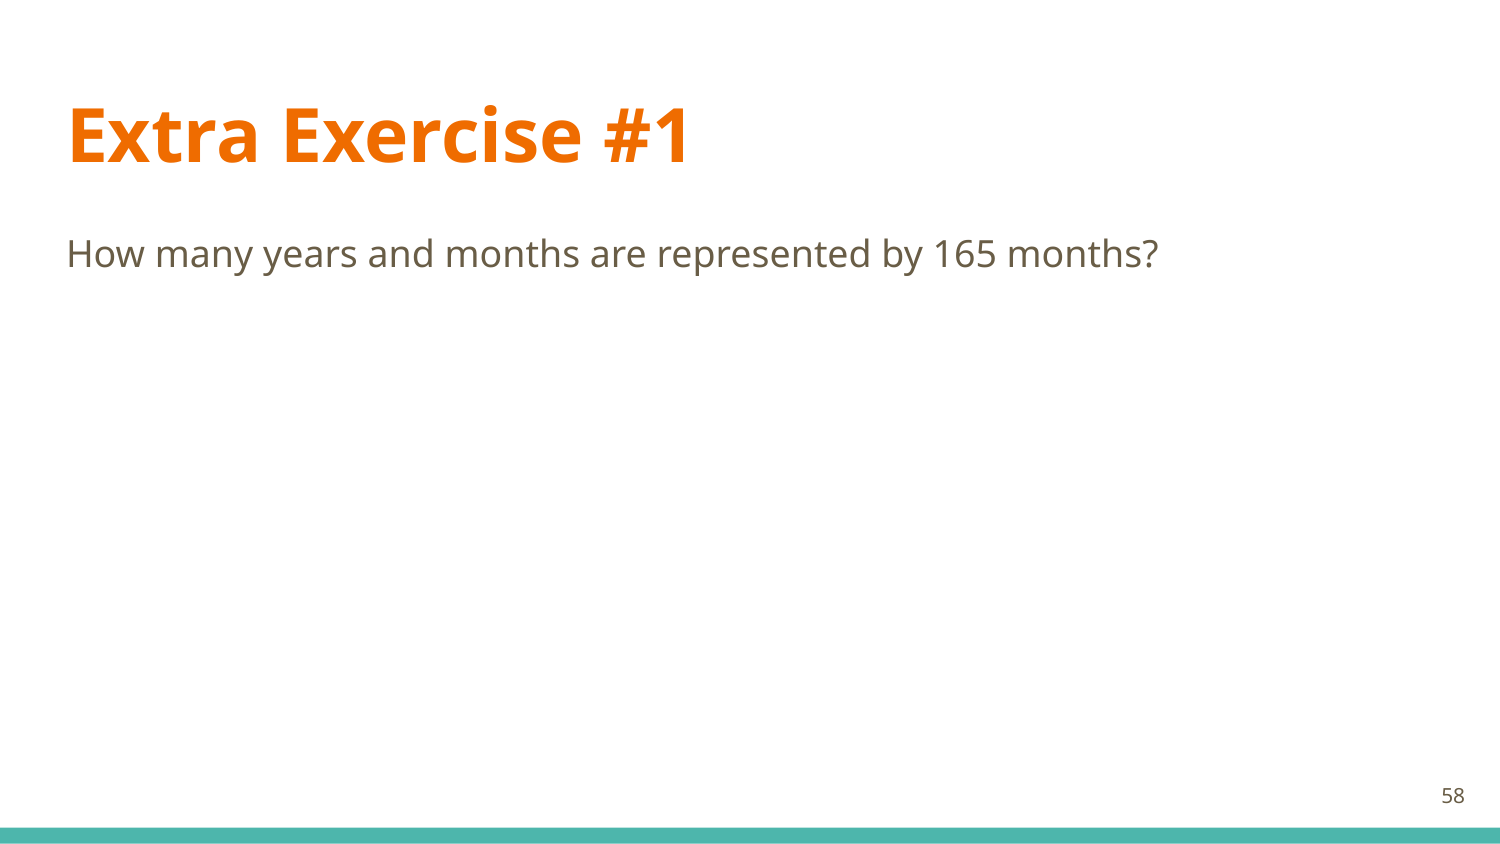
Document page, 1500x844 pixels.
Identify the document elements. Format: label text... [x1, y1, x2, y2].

list How many years and months are represented by 165 months? [51, 207, 1449, 750]
slide_number ‹#› [1389, 764, 1480, 830]
title Extra Exercise #1 [51, 72, 1449, 189]
